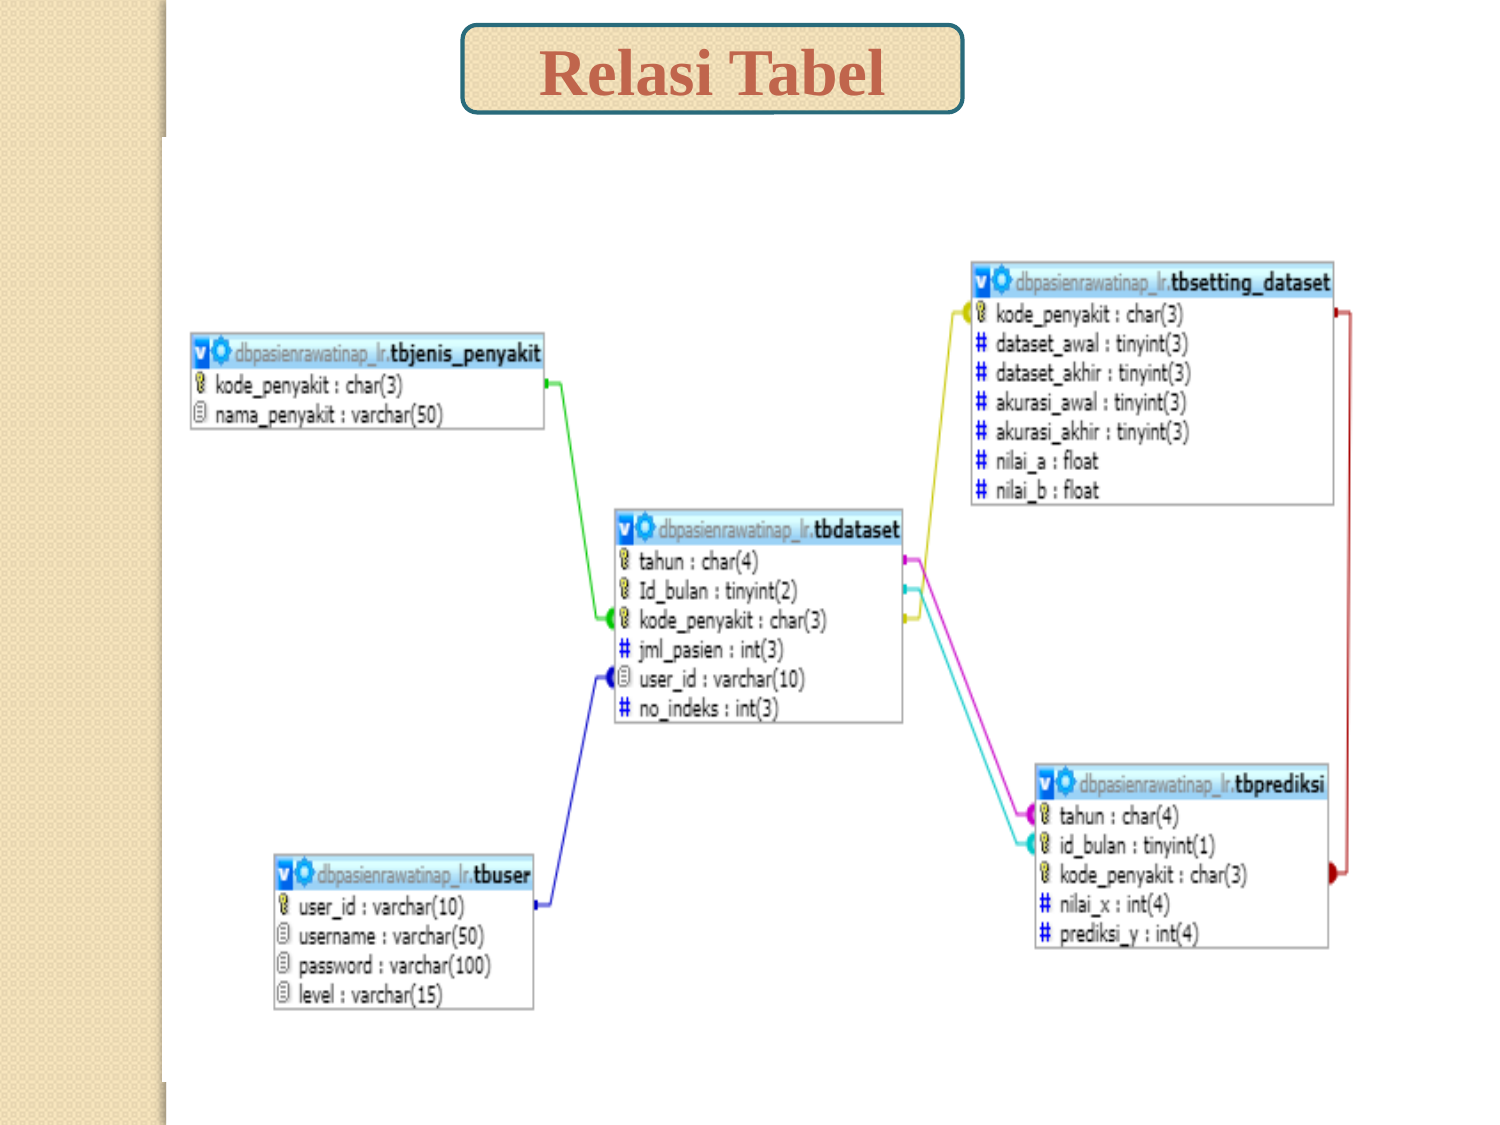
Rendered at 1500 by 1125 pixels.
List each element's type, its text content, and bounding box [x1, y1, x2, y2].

picture [162, 137, 1388, 1082]
text_box Relasi Tabel [460, 22, 965, 115]
